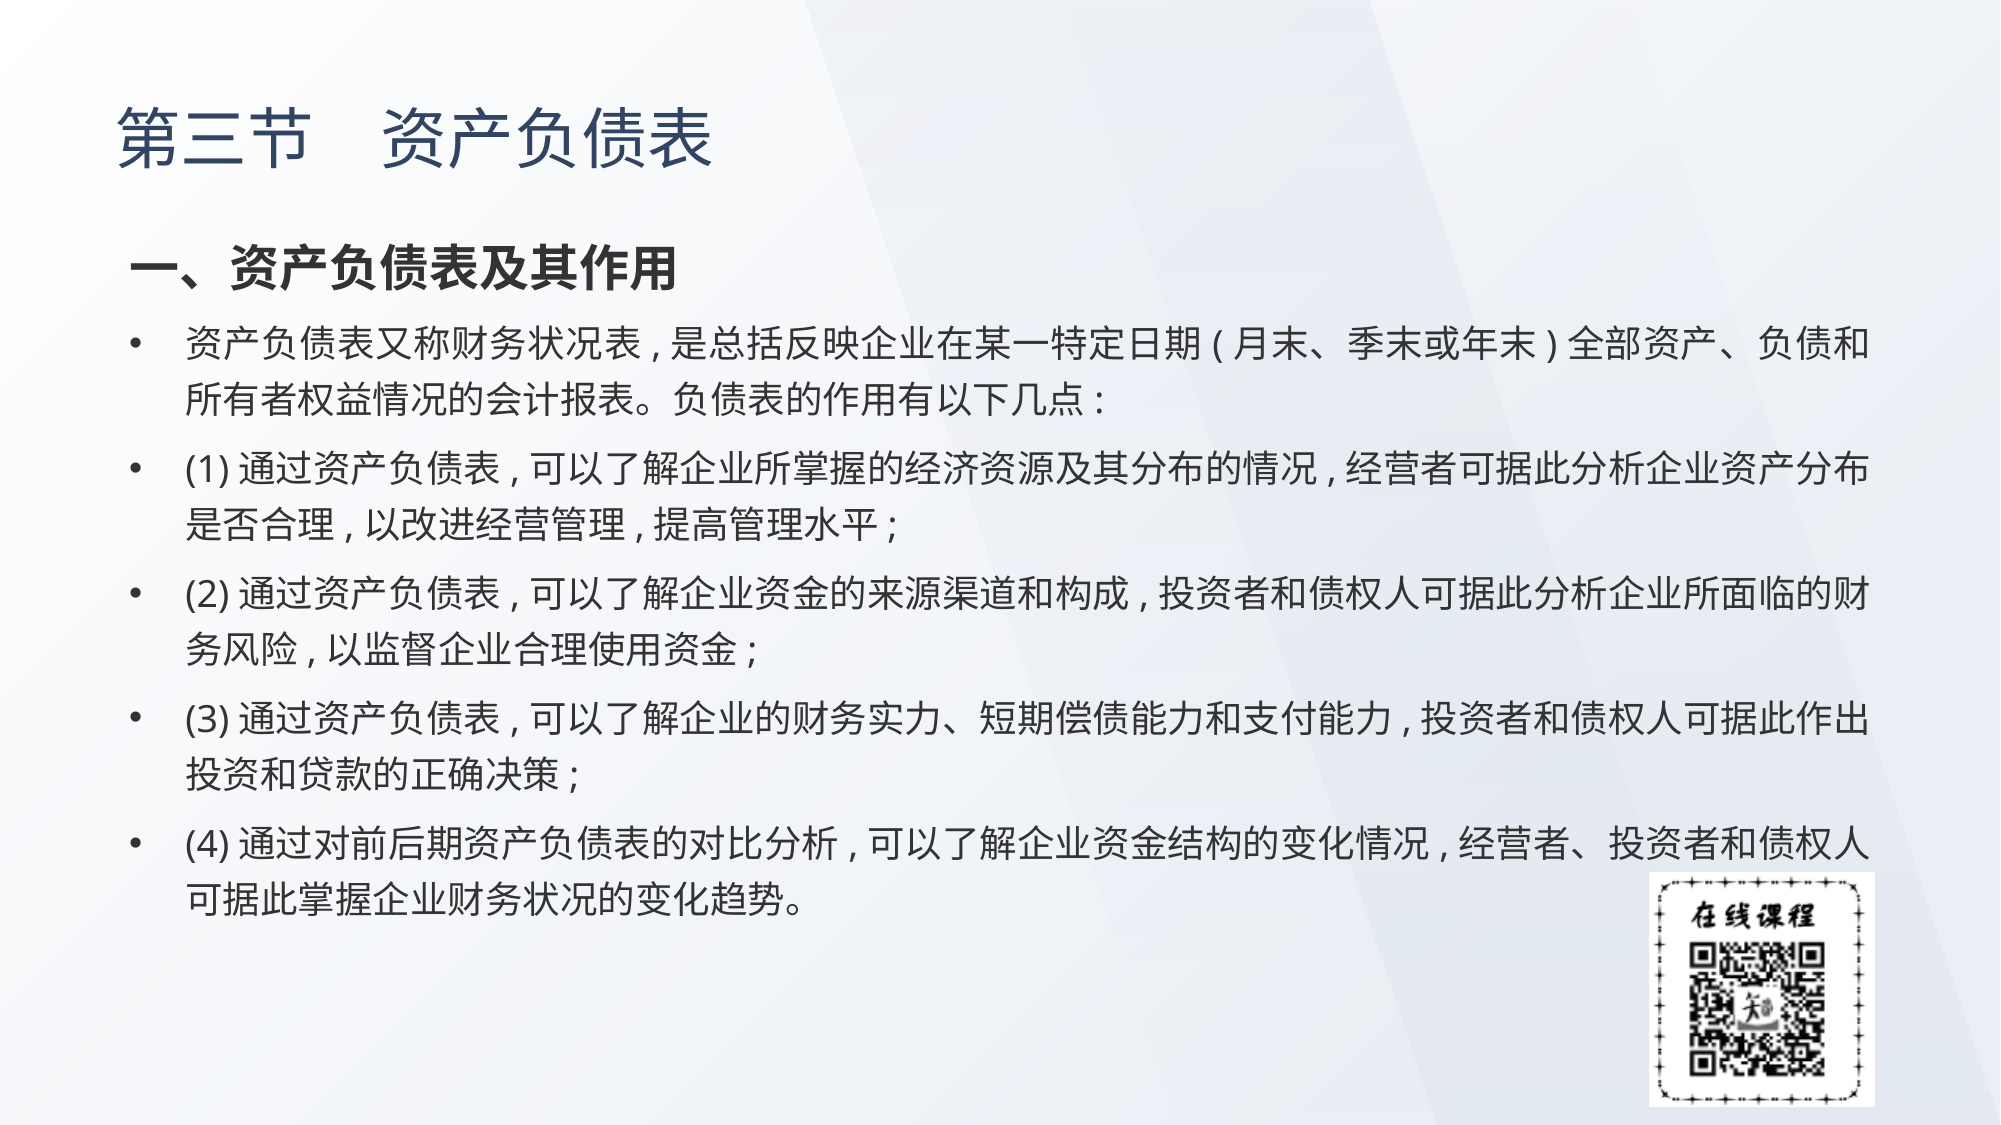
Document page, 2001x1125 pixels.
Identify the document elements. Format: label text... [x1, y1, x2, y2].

picture [1649, 872, 1875, 1107]
text_box 一、资产负债表及其作用 资产负债表又称财务状况表,是总括反映企业在某一特定日期(月末、季末或年末)全部资产、负债和所有者权益情况的会计报表。负债表的作用有以下几点: (1)通过资产负债表,可以了解企业所掌握的经济资源及其分布的情况,经营者可据此分析企业资产分布是否合理,以改进经营管理,提高管理水平; (2)通过资产负债表,可以了解企业资金的来源渠道和构成,投资者和债权人可据此分析企业所面临的财务风险,以监督企业合理使用资金; (3)通过资产负债表,可以了解企业的财务实力、短期偿债能力和支付能力,投资者和债权人可据此作出投资和贷款的正确决策; (4)通过对前后期资产负债表的对比分析,可以了解企业资金结构的变化情况,经营者、投资者和债权人可据此掌握企业财务状况的变化趋势。 [114, 213, 1886, 1013]
title 第三节 资产负债表 [114, 59, 1886, 178]
